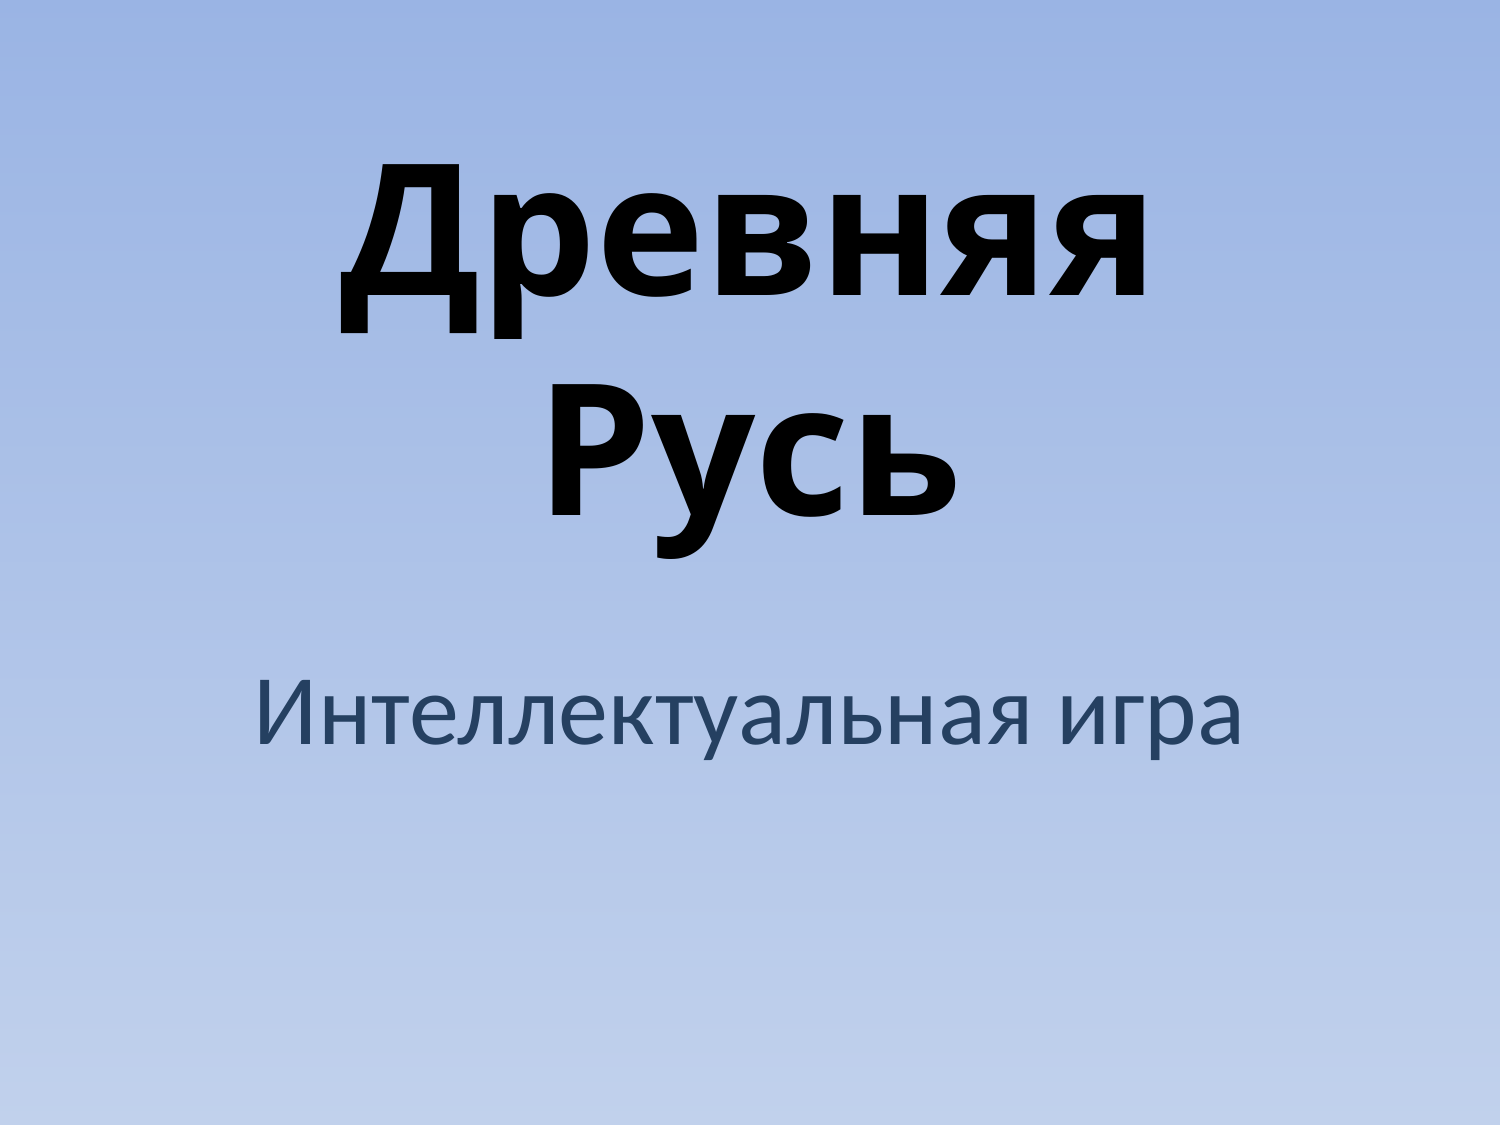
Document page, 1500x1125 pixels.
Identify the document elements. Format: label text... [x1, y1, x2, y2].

subtitle Интеллектуальная игра [225, 637, 1275, 925]
title Древняя Русь [112, 19, 1388, 646]
